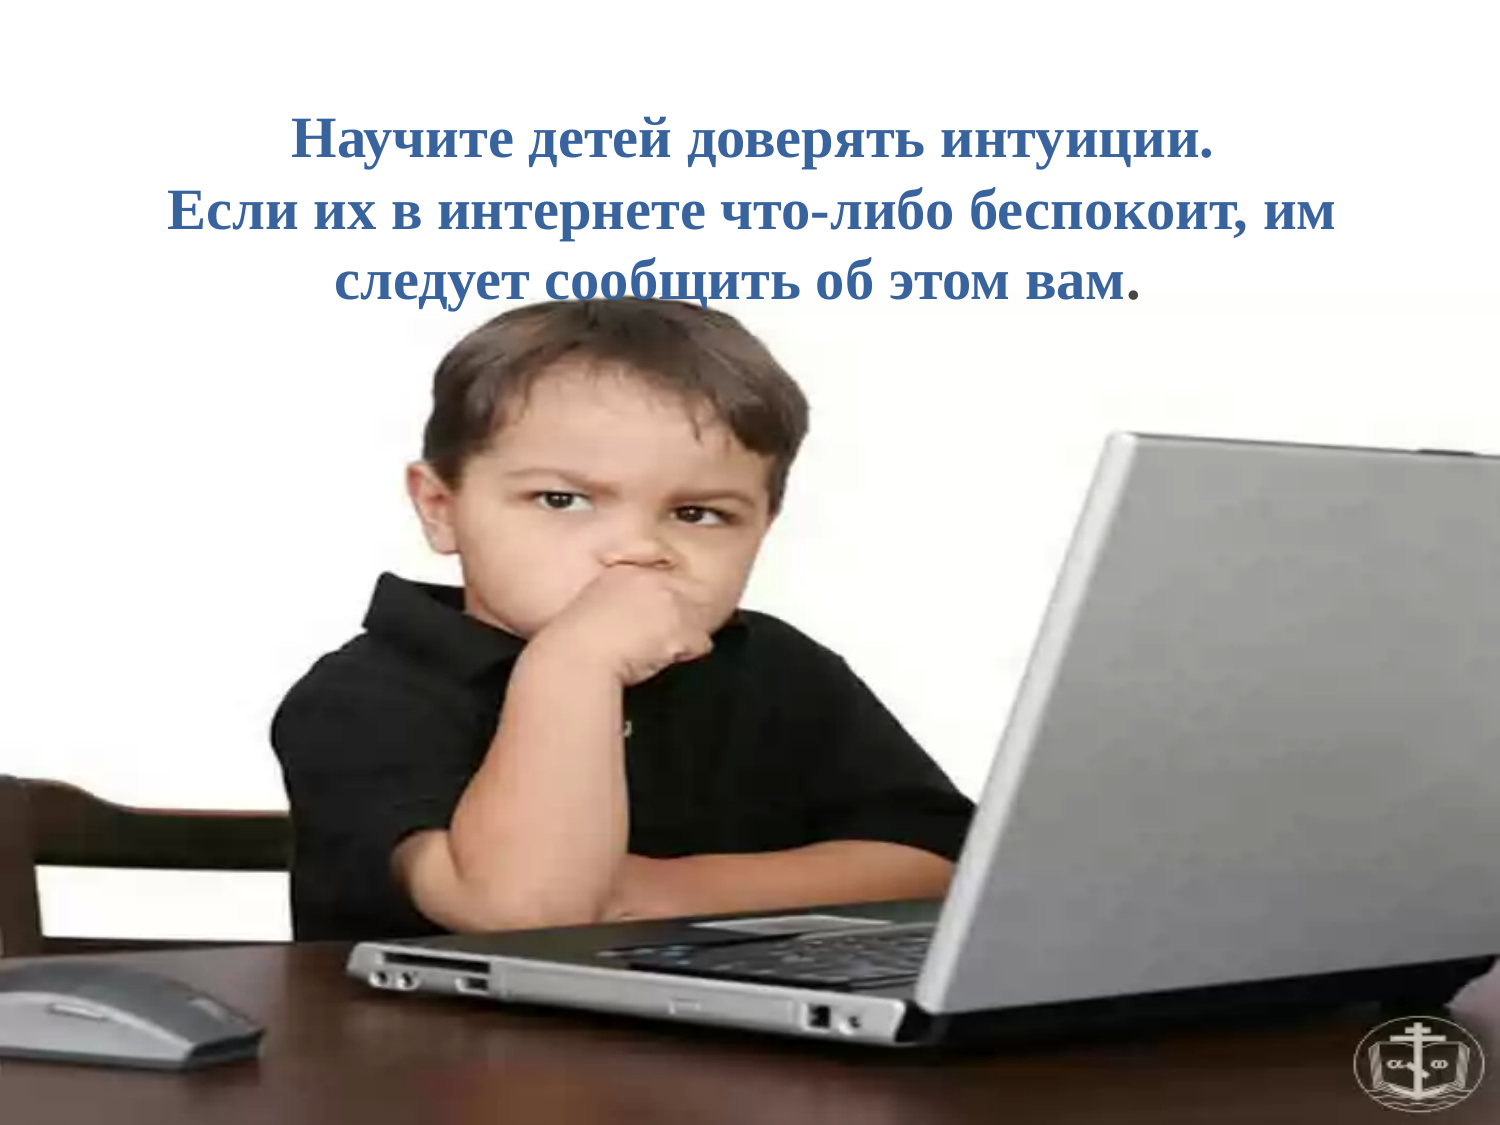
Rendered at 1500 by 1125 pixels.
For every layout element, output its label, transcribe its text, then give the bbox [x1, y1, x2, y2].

title Научите детей доверять интуиции. Если их в интернете что-либо беспокоит, им следует сообщить об этом вам. [70, 82, 1421, 292]
picture [0, 292, 1500, 1125]
